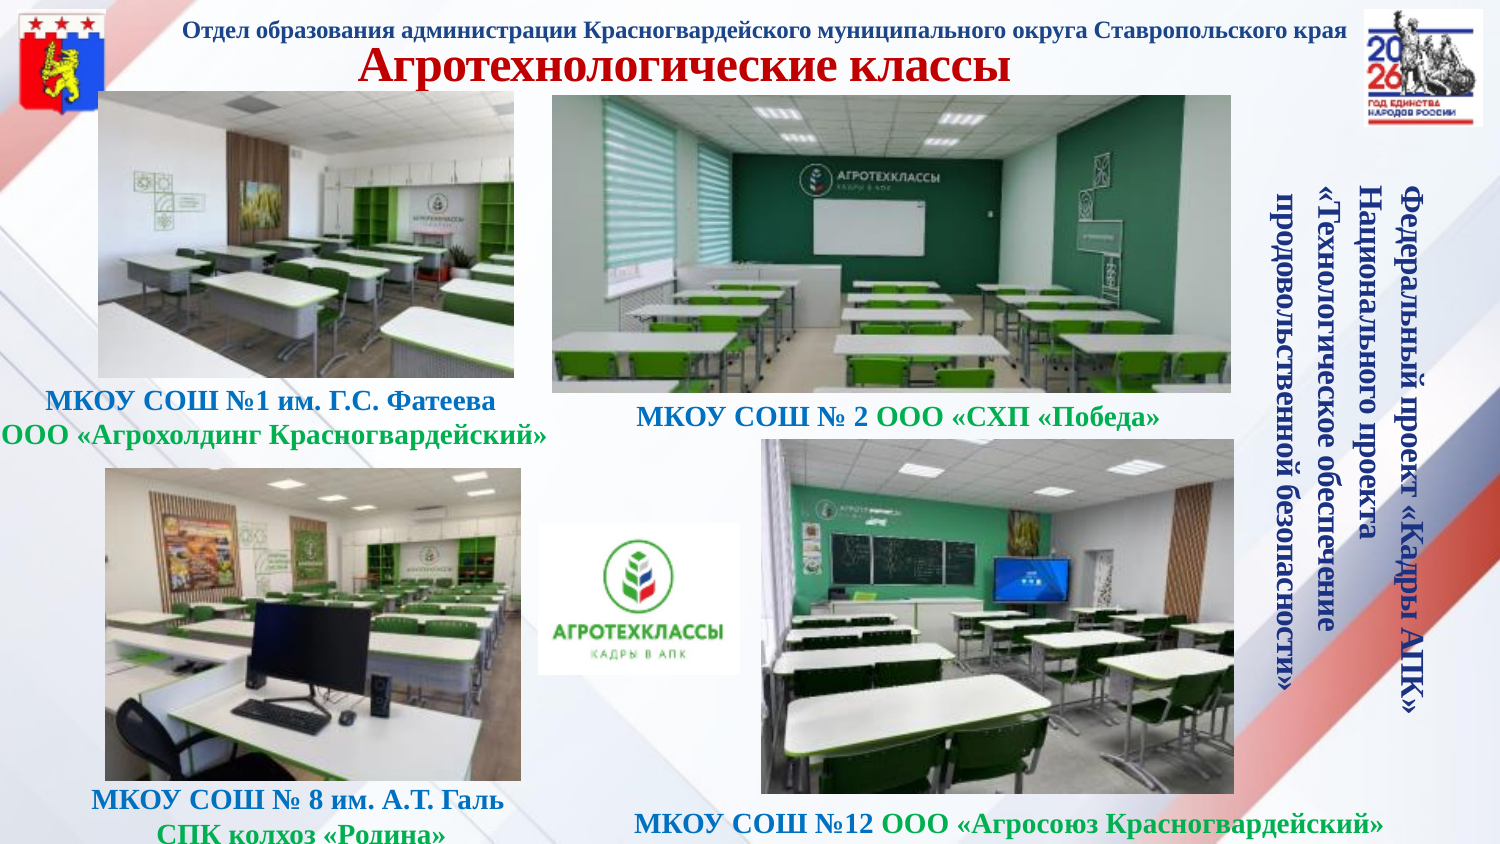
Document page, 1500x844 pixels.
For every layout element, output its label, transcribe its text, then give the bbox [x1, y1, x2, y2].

text_box Отдел образования администрации Красногвардейского муниципального округа Ставропольского края [122, 11, 1363, 76]
text_box Федеральный проект «Кадры АПК» Национального проекта «Технологическое обеспечение продовольственной безопасности» [1270, 122, 1437, 802]
picture [0, 0, 1500, 844]
text_box МКОУ СОШ № 8 им. А.Т. Галь СПК колхоз «Родина» [76, 772, 527, 844]
text_box Агротехнологические классы [106, 29, 1273, 92]
text_box МКОУ СОШ №12 ООО «Агросоюз Красногвардейский» [616, 796, 1403, 844]
text_box МКОУ СОШ №1 им. Г.С. Фатеева ООО «Агрохолдинг Красногвардейский» [0, 373, 576, 458]
text_box МКОУ СОШ № 2 ООО «СХП «Победа» [621, 390, 1293, 440]
